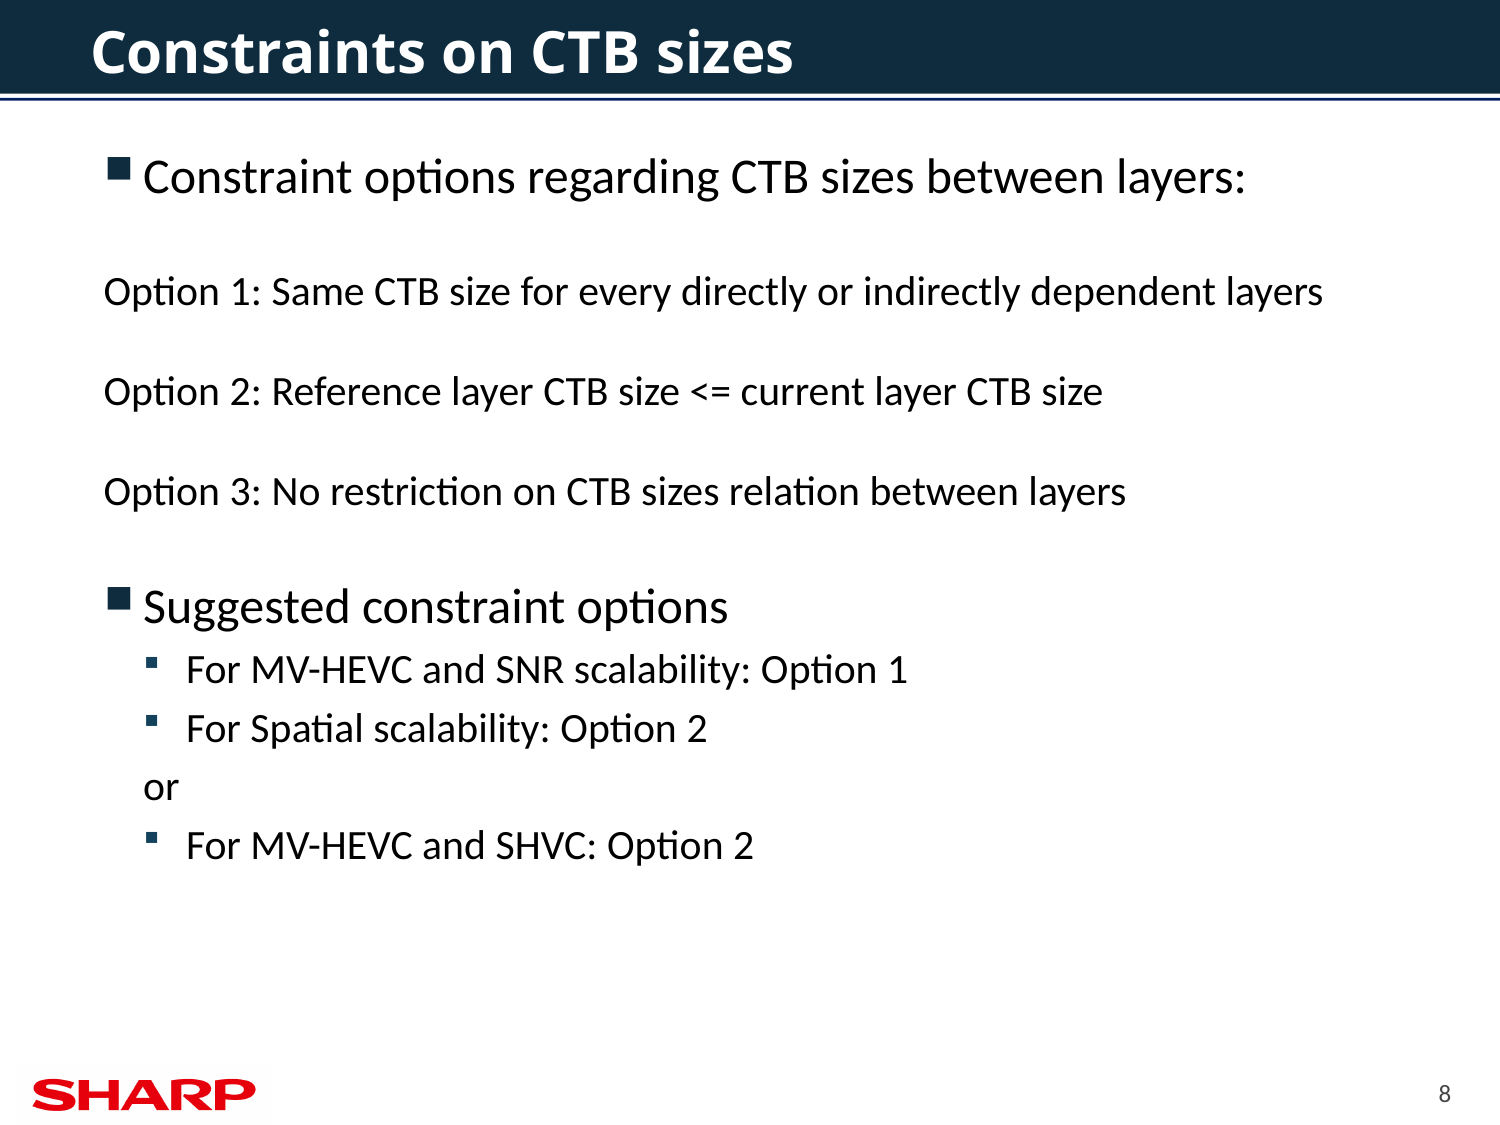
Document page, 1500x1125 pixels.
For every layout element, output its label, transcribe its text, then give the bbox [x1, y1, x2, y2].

list Constraint options regarding CTB sizes between layers: Option 1: Same CTB size for every directly or indirectly dependent layers Option 2: Reference layer CTB size <= current layer CTB size Option 3: No restriction on CTB sizes relation between layers Suggested constraint options For MV-HEVC and SNR scalability: Option 1 For Spatial scalability: Option 2 or For MV-HEVC and SHVC: Option 2 [74, 128, 1426, 1051]
picture [17, 1064, 271, 1125]
title Constraints on CTB sizes [74, 15, 1426, 85]
slide_number 8 [1345, 1062, 1467, 1108]
